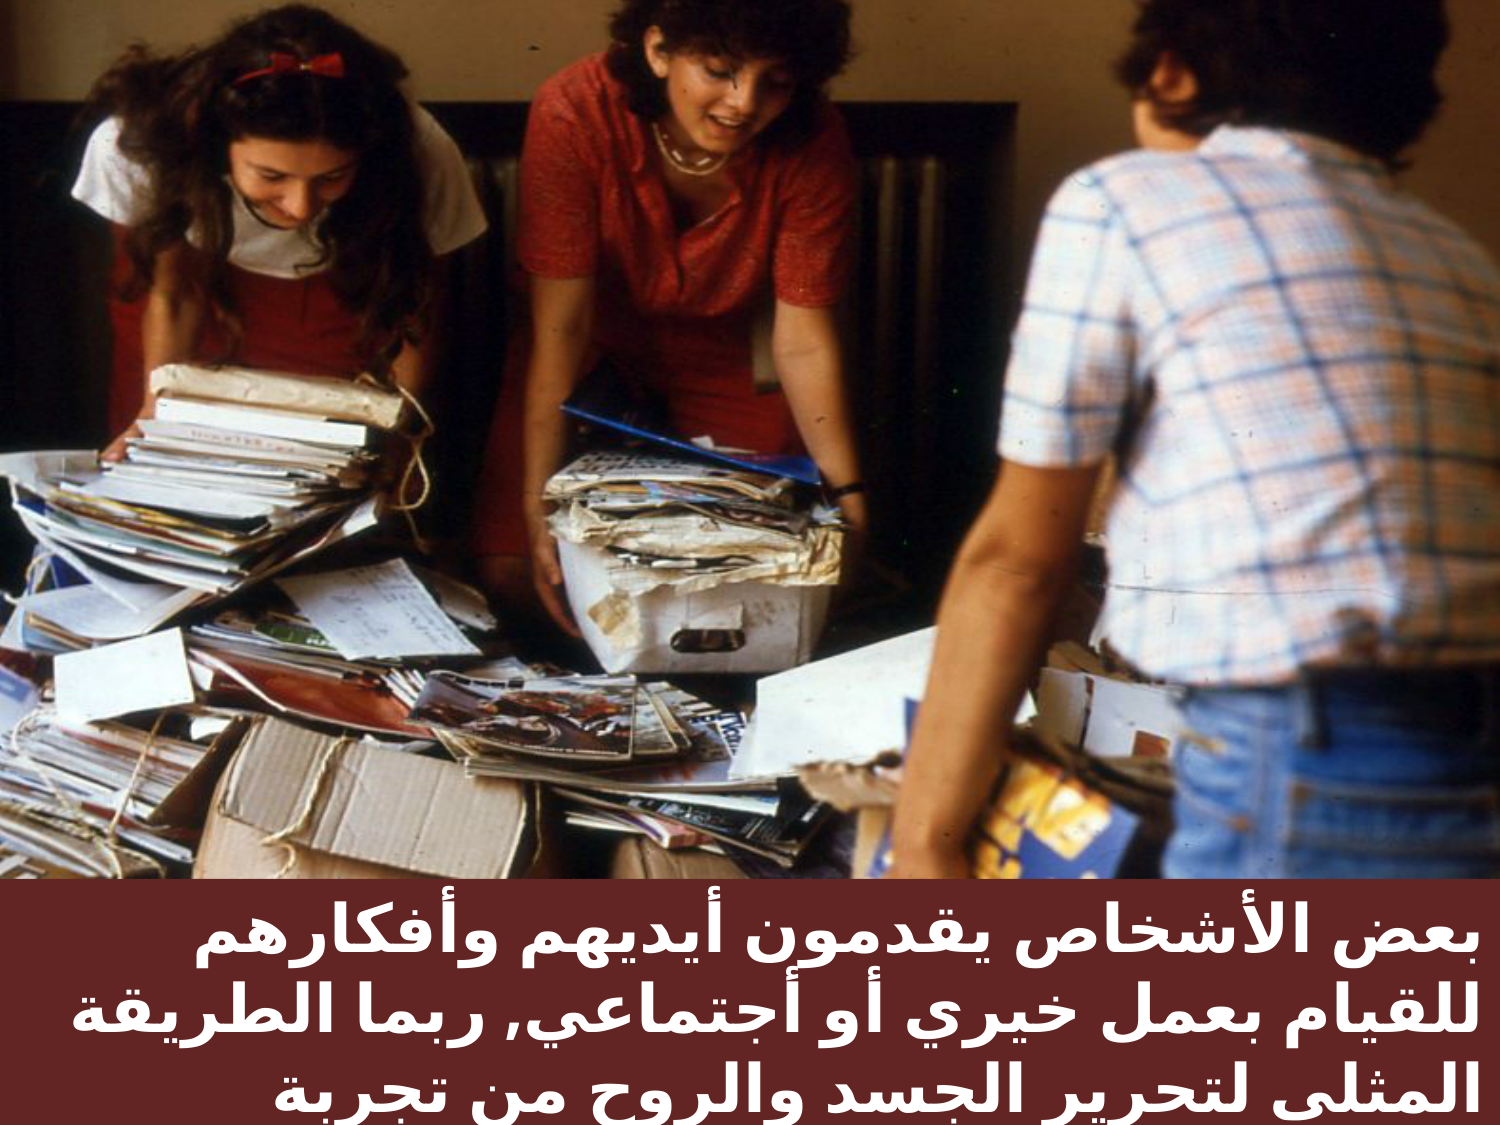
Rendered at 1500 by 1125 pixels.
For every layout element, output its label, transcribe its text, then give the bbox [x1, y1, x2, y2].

picture [0, 0, 1500, 880]
text_box بعض الأشخاص يقدمون أيديهم وأفكارهم للقيام بعمل خيري أو أجتماعي, ربما الطريقة المثلى لتحرير الجسد والروح من تجربة الأنعزالية والأنفعلات على الذات والتسلية واضاعة الوقت [0, 885, 1500, 1125]
